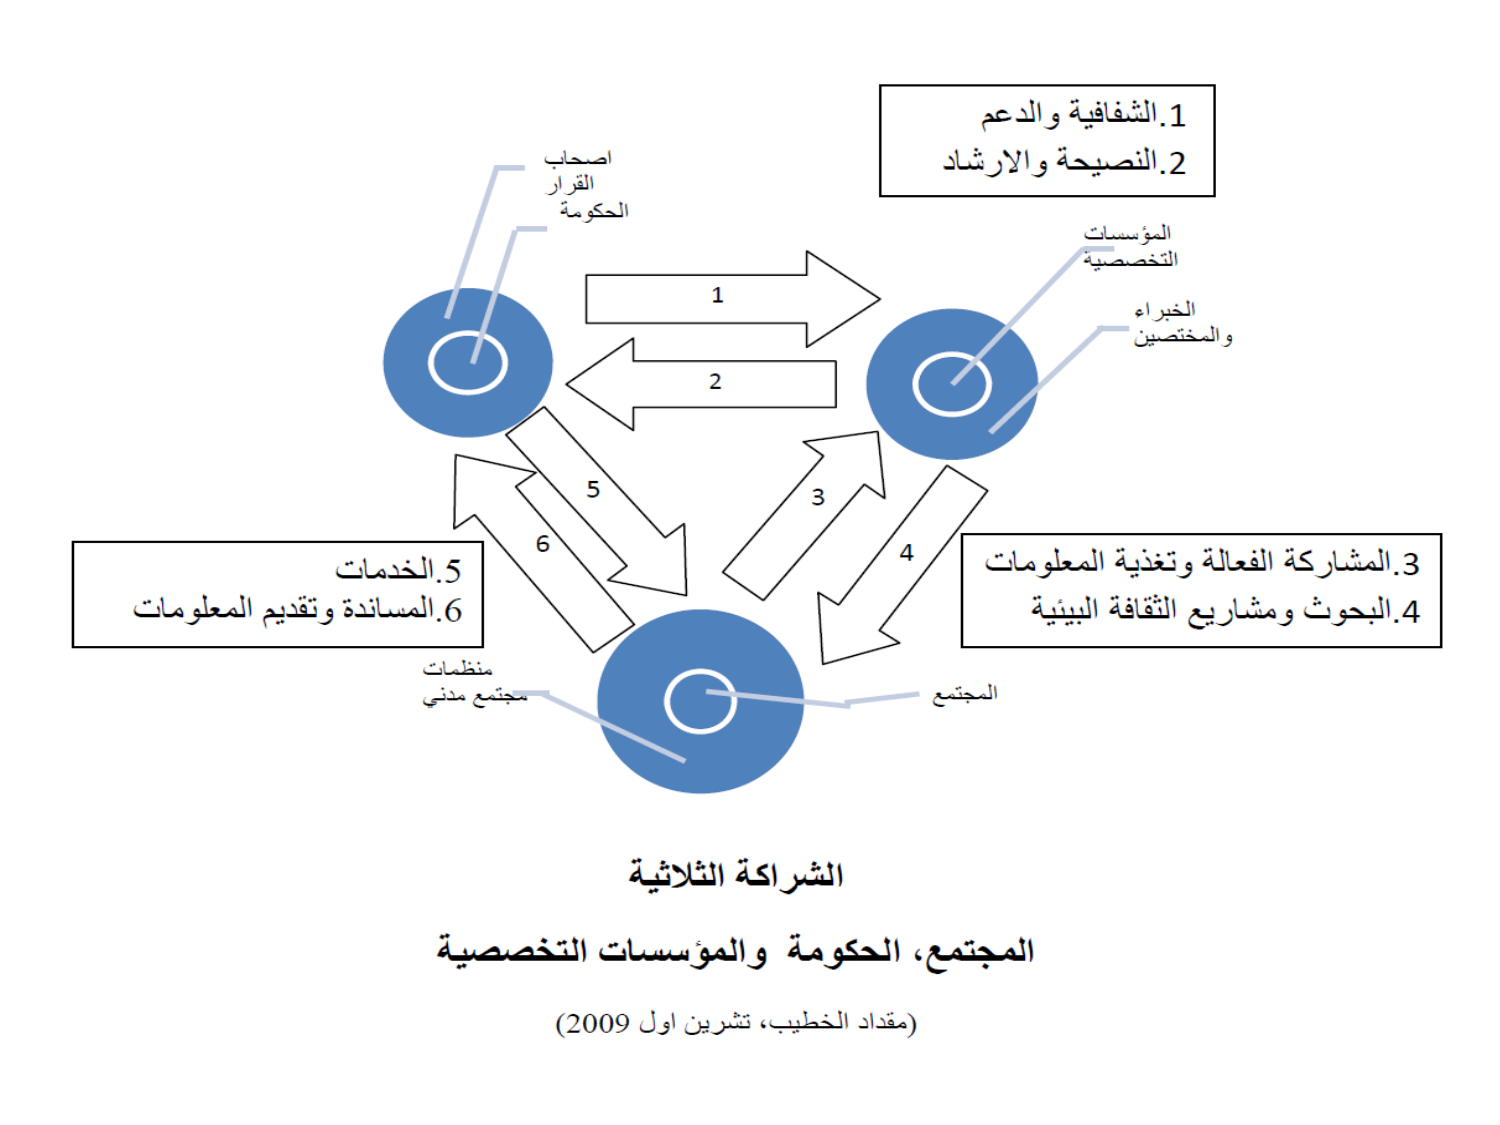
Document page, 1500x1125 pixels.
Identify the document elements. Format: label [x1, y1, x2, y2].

list [0, 0, 1500, 1125]
